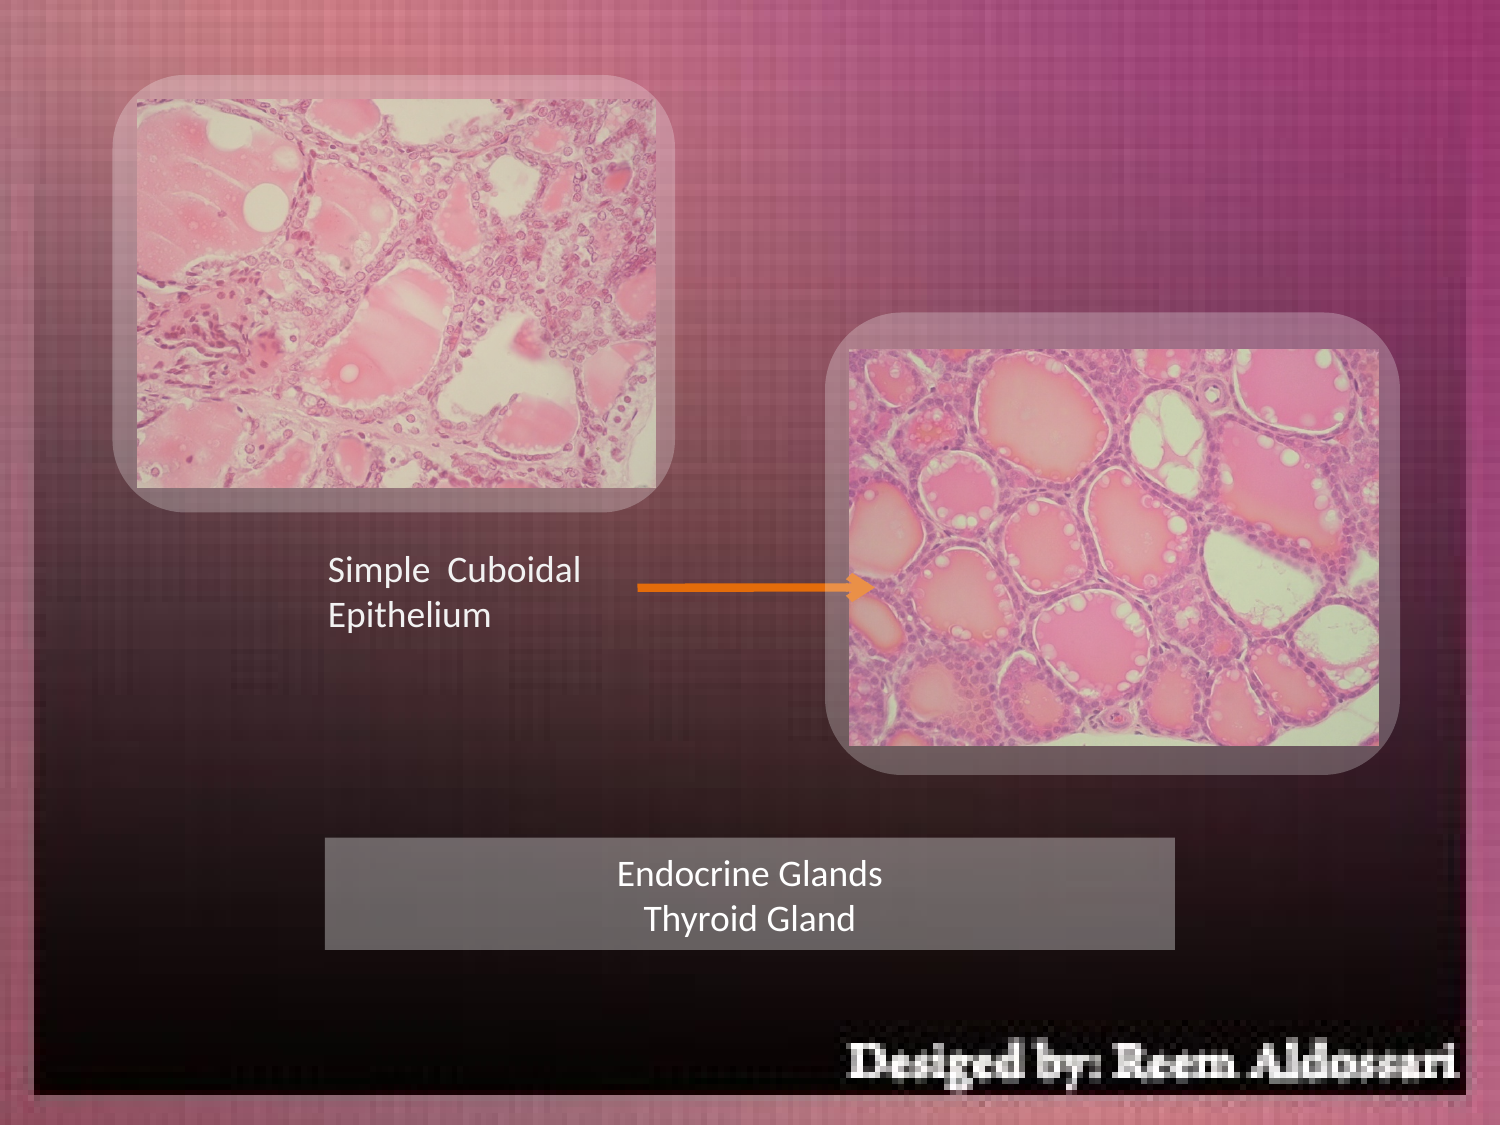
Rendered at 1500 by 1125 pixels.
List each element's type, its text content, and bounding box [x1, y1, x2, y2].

text_box [822, 310, 1403, 750]
text_box Simple Cuboidal Epithelium [313, 537, 606, 643]
text_box Endocrine Glands Thyroid Gland [323, 835, 1177, 952]
picture [0, 0, 1500, 1125]
text_box [822, 597, 1379, 778]
text_box [110, 72, 678, 515]
